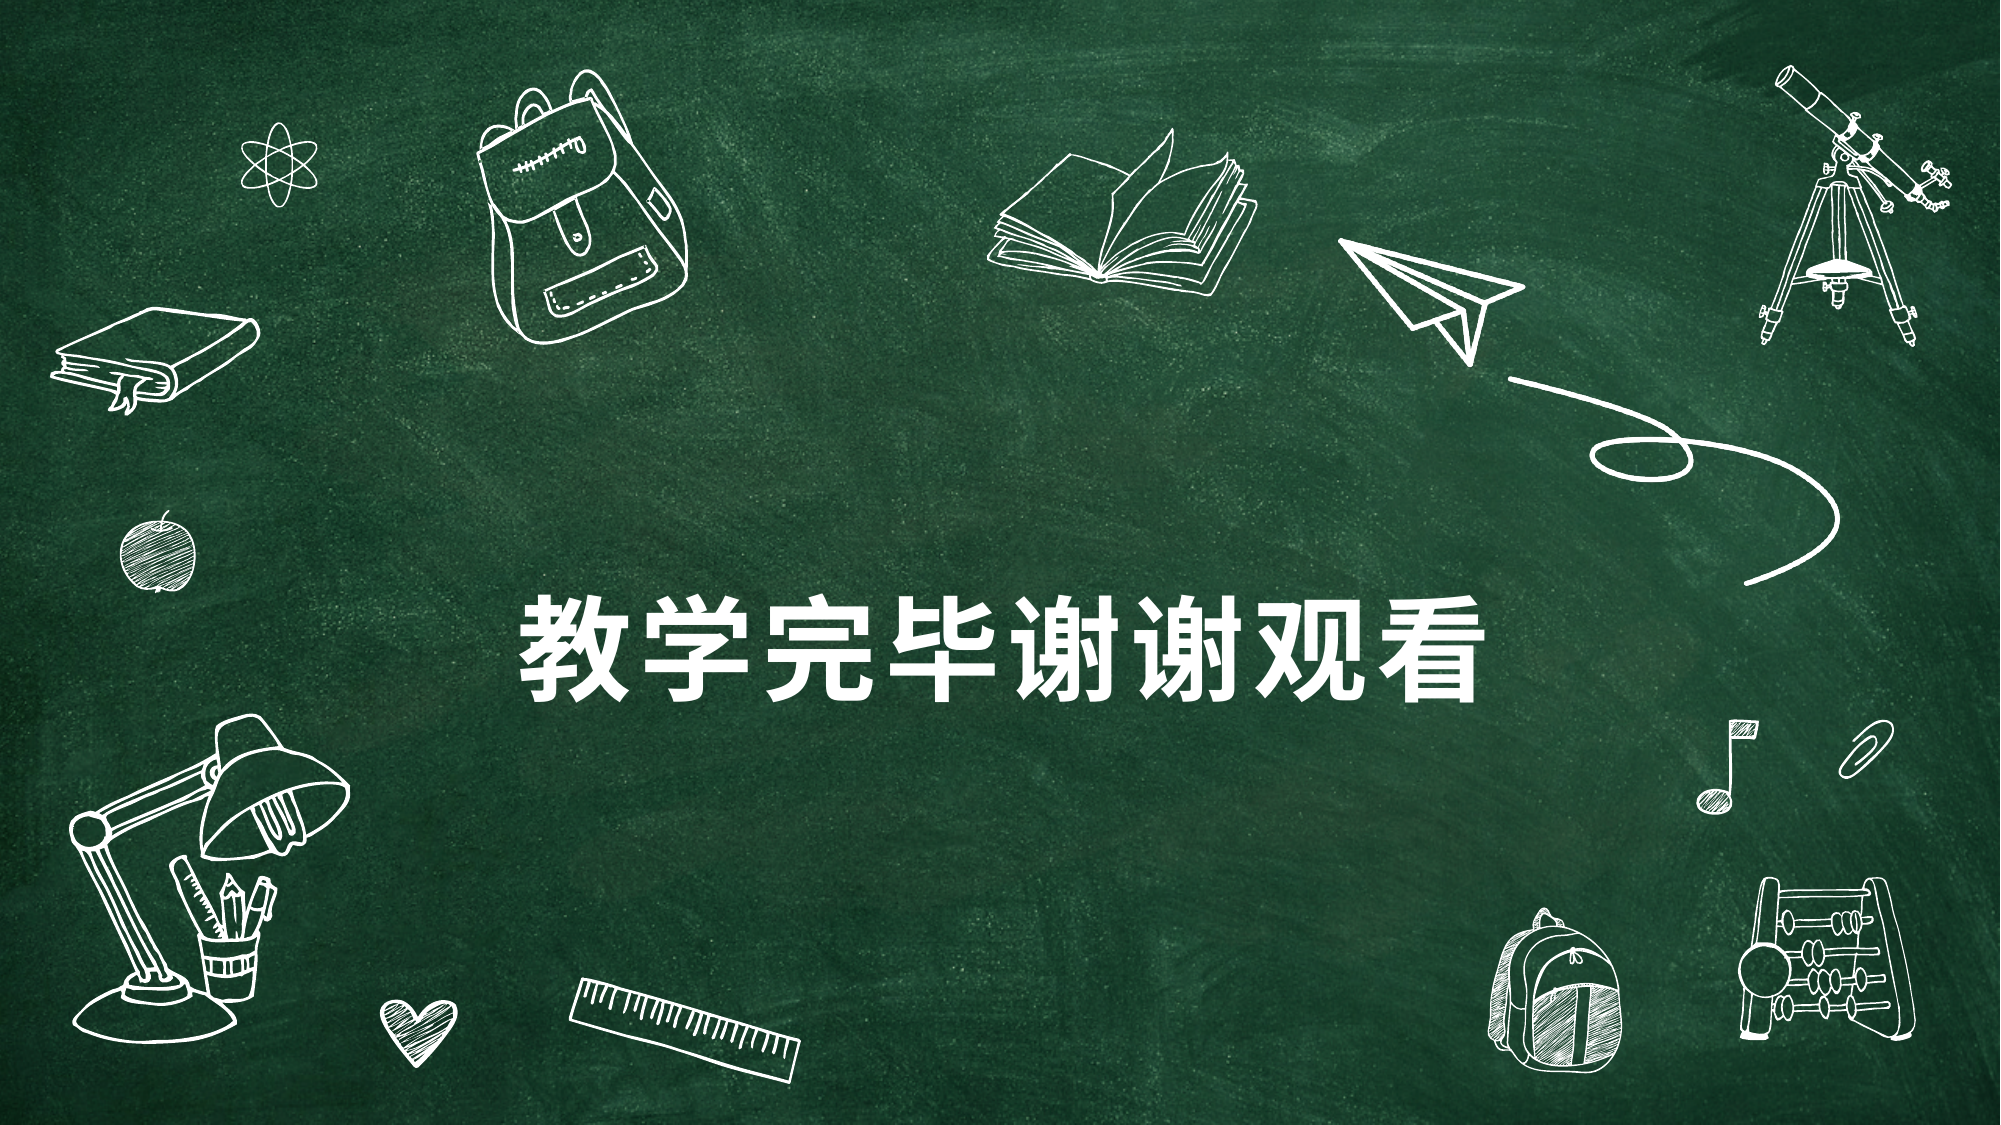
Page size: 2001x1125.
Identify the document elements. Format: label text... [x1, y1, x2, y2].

text_box [379, 999, 458, 1069]
text_box [1774, 64, 1953, 347]
text_box [1696, 719, 1759, 815]
text_box [1838, 719, 1894, 779]
text_box [119, 509, 196, 594]
picture [0, 0, 2000, 1125]
text_box [50, 306, 261, 416]
text_box [240, 122, 318, 208]
text_box 教学完毕谢谢观看 [493, 570, 1507, 723]
text_box [69, 713, 351, 1044]
text_box [476, 69, 688, 345]
text_box [1487, 907, 1623, 1074]
text_box [568, 977, 802, 1084]
text_box [986, 127, 1258, 297]
text_box [1737, 876, 1916, 1041]
